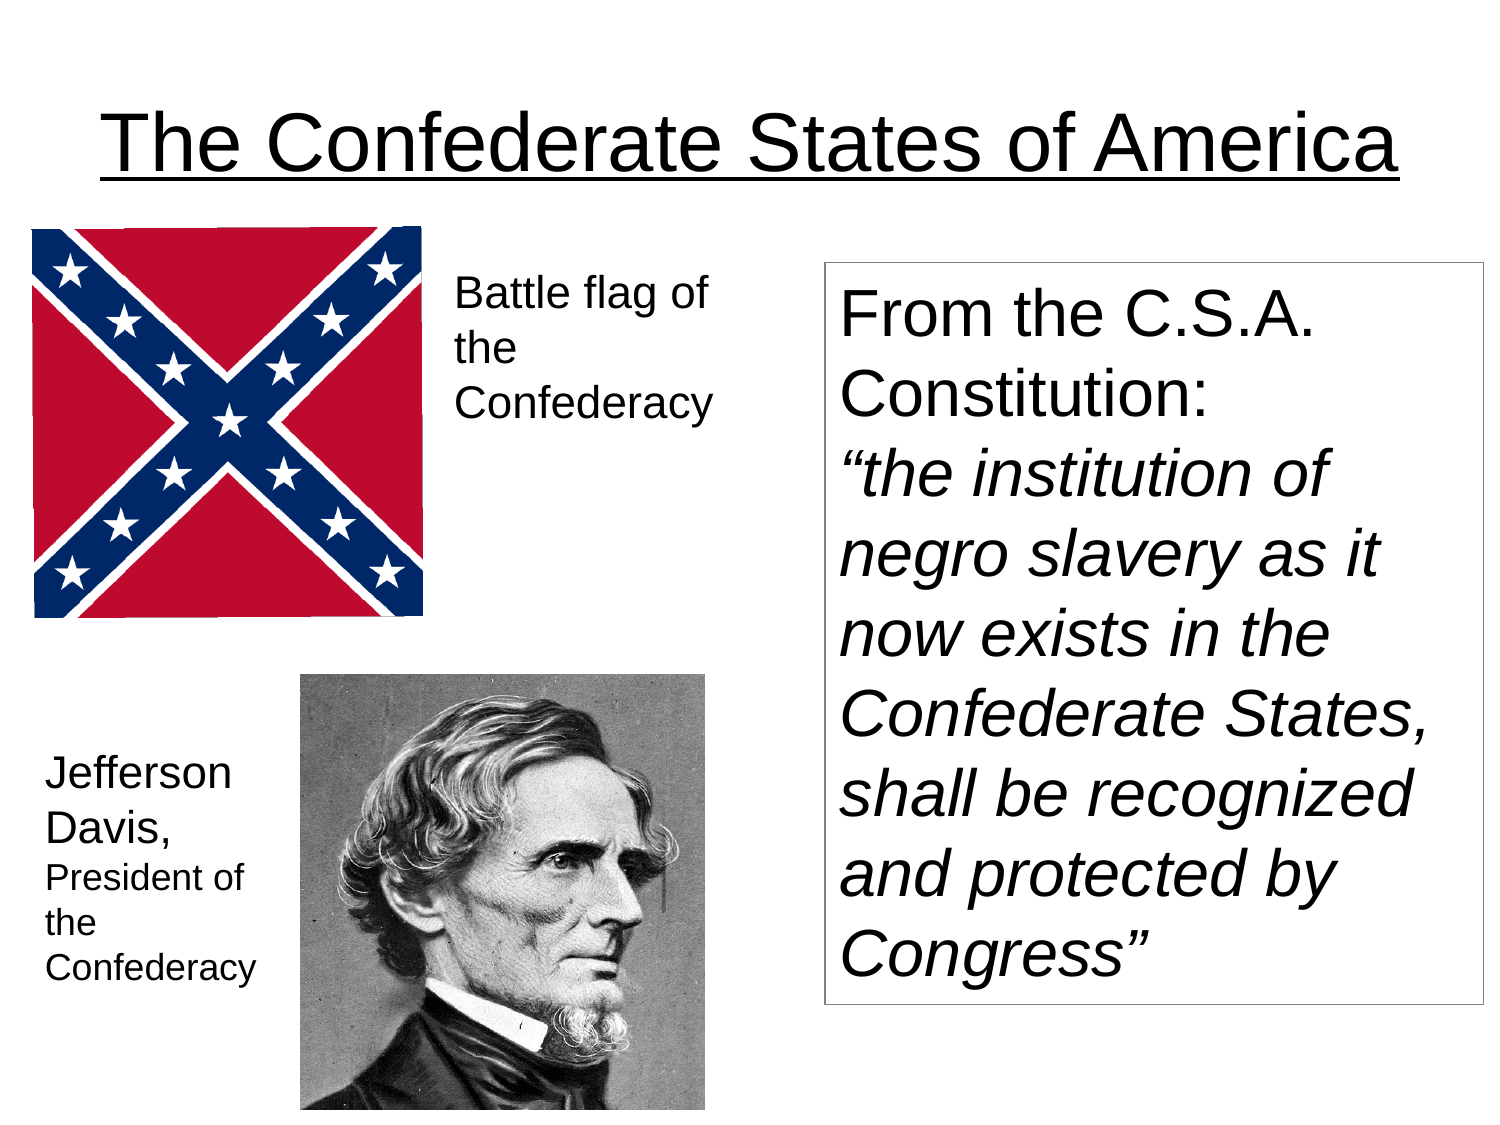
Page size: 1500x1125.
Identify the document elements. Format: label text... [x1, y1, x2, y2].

text_box The Confederate States of America [74, 45, 1425, 233]
text_box Battle flag of the Confederacy [439, 254, 735, 465]
picture [299, 674, 706, 1111]
picture [30, 225, 424, 619]
text_box Jefferson Davis, President of the Confederacy [29, 734, 285, 1110]
text_box From the C.S.A. Constitution: “the institution of negro slavery as it now exists in the Confederate States, shall be recognized and protected by Congress” [824, 262, 1484, 1005]
